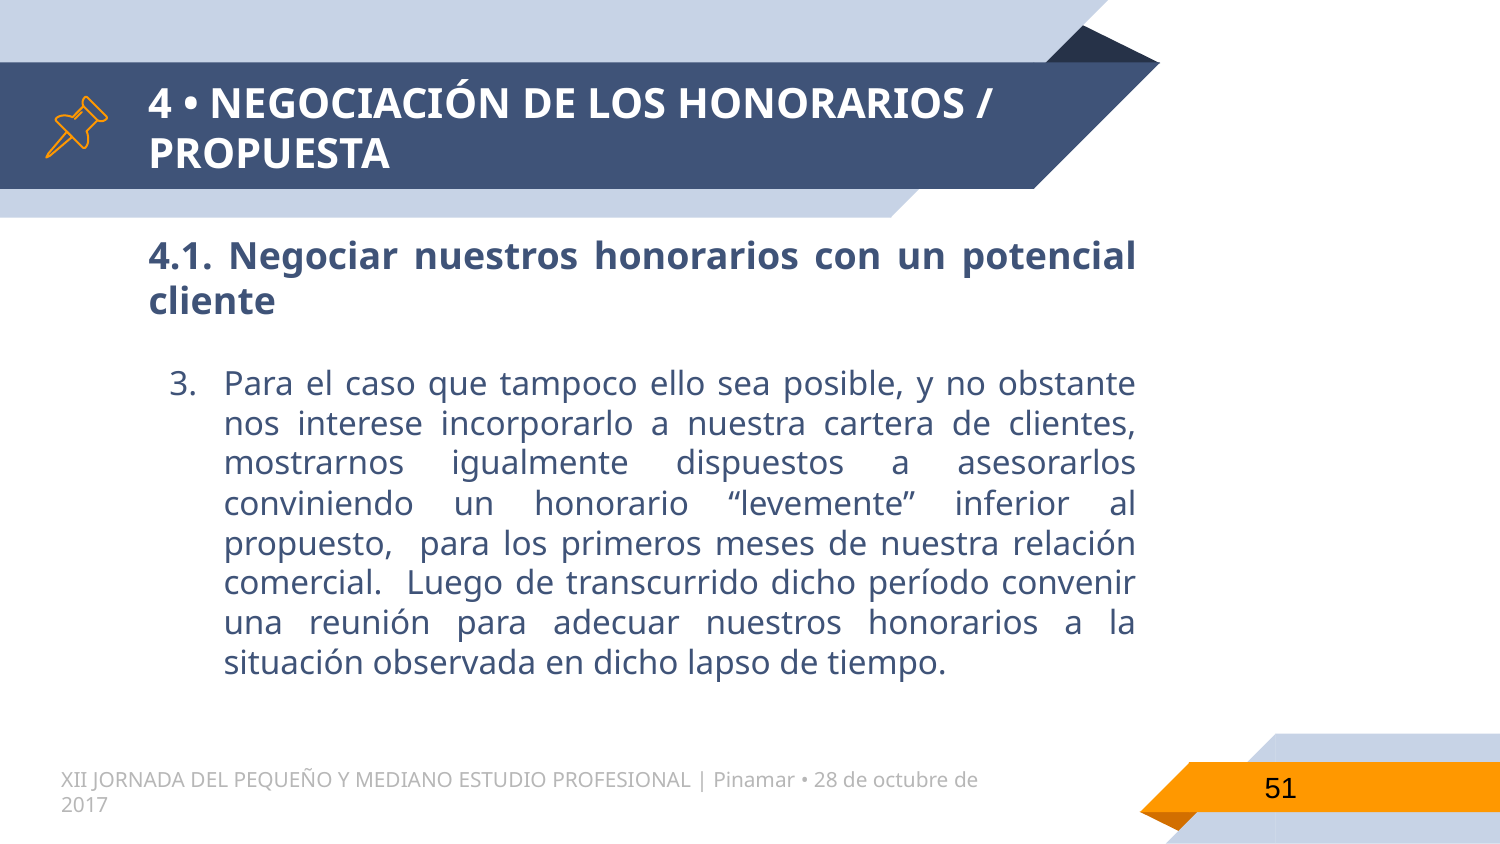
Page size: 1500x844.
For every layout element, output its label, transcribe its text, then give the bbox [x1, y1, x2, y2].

slide_number 51 [1249, 760, 1494, 813]
text_box 4.1. Negociar nuestros honorarios con un potencial cliente Para el caso que tampoco ello sea posible, y no obstante nos interese incorporarlo a nuestra cartera de clientes, mostrarnos igualmente dispuestos a asesorarlos conviniendo un honorario “levemente” inferior al propuesto, para los primeros meses de nuestra relación comercial. Luego de transcurrido dicho período convenir una reunión para adecuar nuestros honorarios a la situación observada en dicho lapso de tiempo. [133, 217, 1153, 791]
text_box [46, 96, 108, 158]
title 4 • NEGOCIACIÓN DE LOS HONORARIOS / PROPUESTA [133, 64, 1101, 190]
